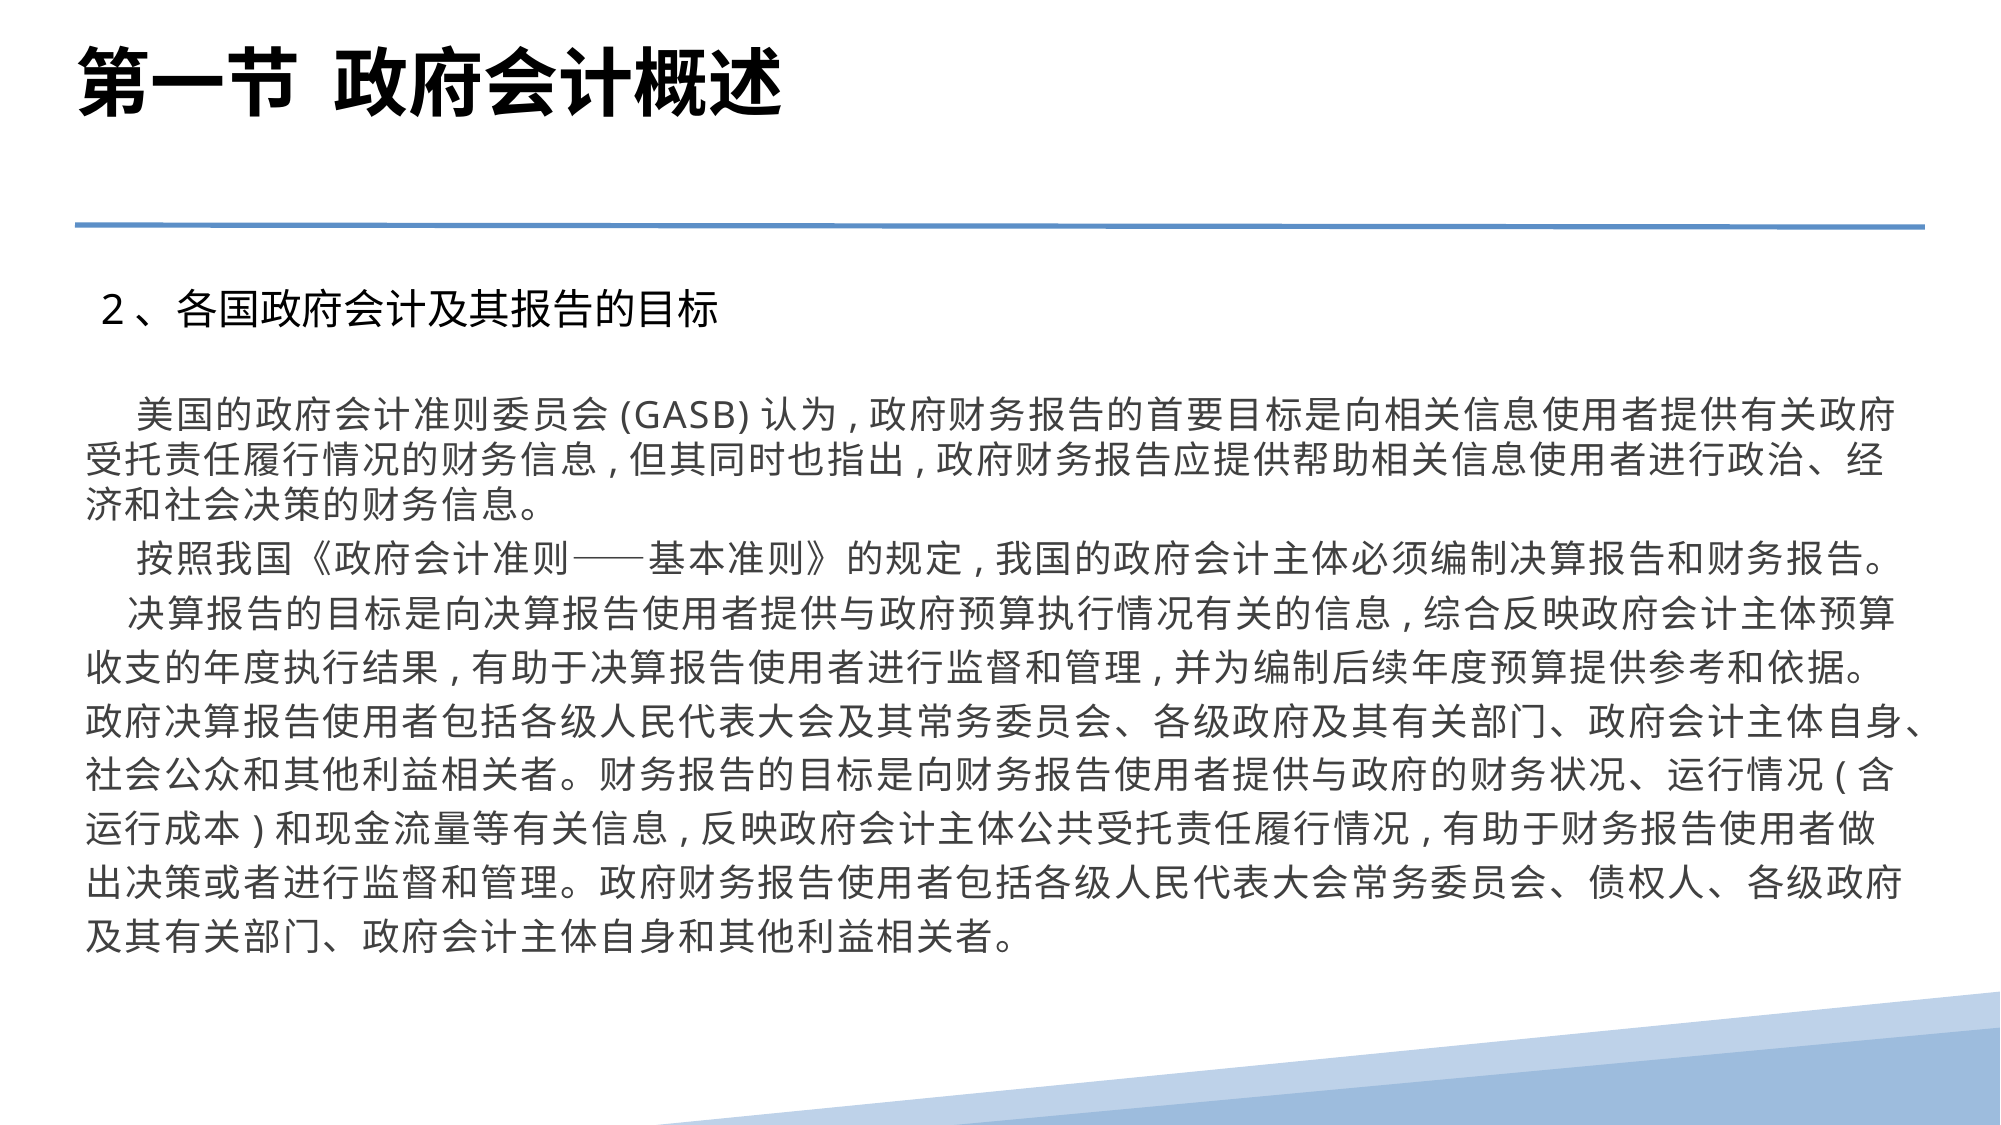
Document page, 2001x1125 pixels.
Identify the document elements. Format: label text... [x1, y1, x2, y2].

text_box 第一节 政府会计概述 [75, 24, 1925, 125]
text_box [656, 991, 2000, 1125]
text_box 2、各国政府会计及其报告的目标 [100, 272, 1951, 348]
text_box 美国的政府会计准则委员会(GASB)认为,政府财务报告的首要目标是向相关信息使用者提供有关政府受托责任履行情况的财务信息,但其同时也指出,政府财务报告应提供帮助相关信息使用者进行政治、经济和社会决策的财务信息。 按照我国《政府会计准则——基本准则》的规定,我国的政府会计主体必须编制决算报告和财务报告。 决算报告的目标是向决算报告使用者提供与政府预算执行情况有关的信息,综合反映政府会计主体预算收支的年度执行结果,有助于决算报告使用者进行监督和管理,并为编制后续年度预算提供参考和依据。政府决算报告使用者包括各级人民代表大会及其常务委员会、各级政府及其有关部门、政府会计主体自身、社会公众和其他利益相关者。财务报告的目标是向财务报告使用者提供与政府的财务状况、运行情况(含运行成本)和现金流量等有关信息,反映政府会计主体公共受托责任履行情况,有助于财务报告使用者做出决策或者进行监督和管理。政府财务报告使用者包括各级人民代表大会常务委员会、债权人、各级政府及其有关部门、政府会计主体自身和其他利益相关者。 [75, 328, 1925, 1022]
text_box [74, 224, 1925, 228]
